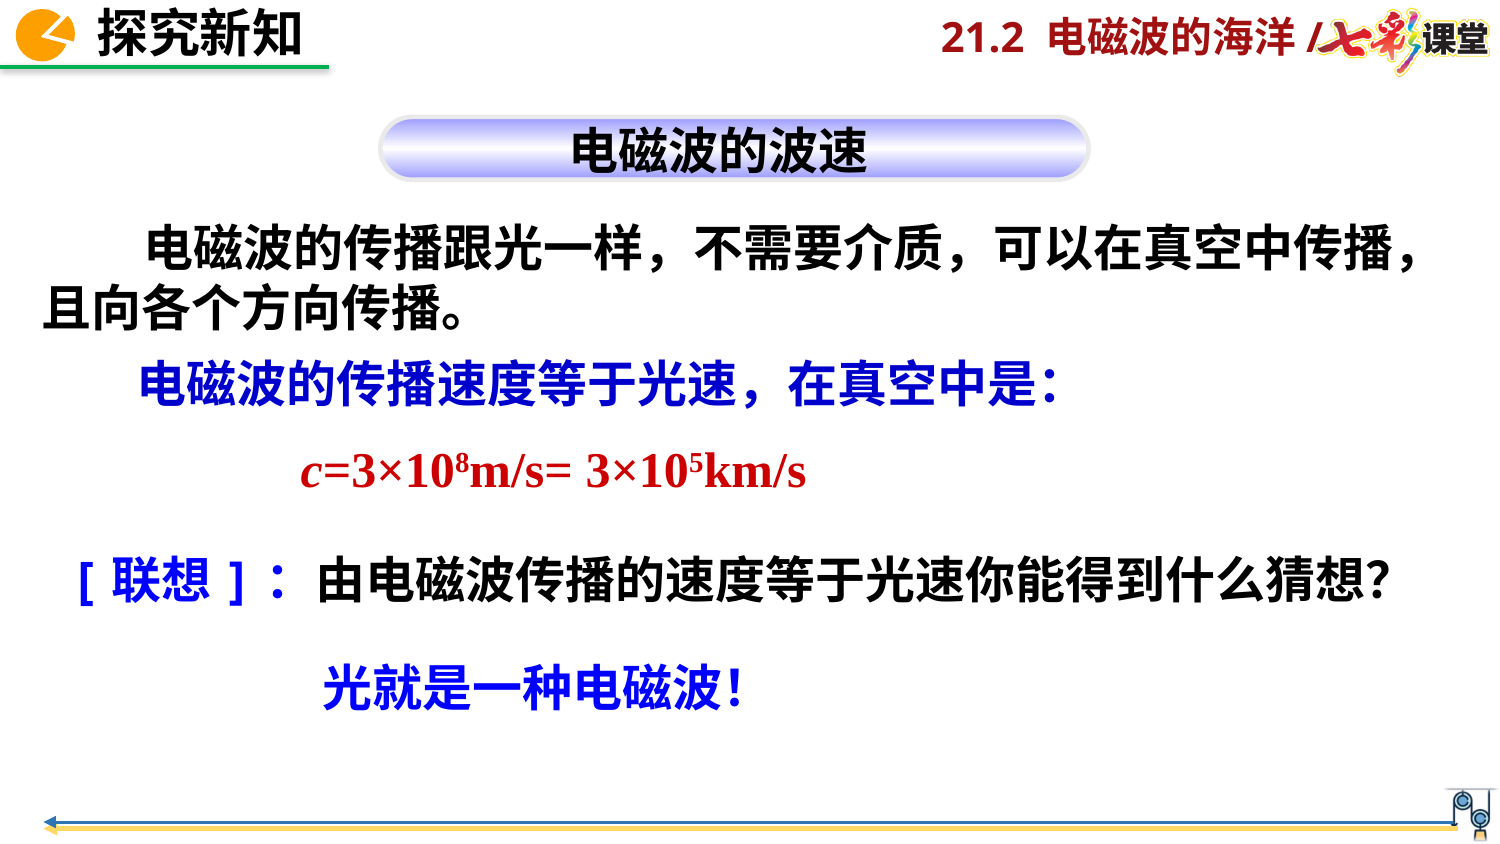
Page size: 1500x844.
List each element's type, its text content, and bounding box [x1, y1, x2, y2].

text_box 电磁波的传播跟光一样，不需要介质，可以在真空中传播，且向各个方向传播。 [26, 208, 1446, 344]
text_box [联想]：由电磁波传播的速度等于光速你能得到什么猜想？ [54, 522, 1418, 616]
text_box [380, 112, 1089, 189]
text_box 电磁波的传播速度等于光速，在真空中是： [122, 345, 1150, 421]
picture [1313, 7, 1492, 77]
text_box c=3×108m/s= 3×105km/s [285, 430, 916, 506]
text_box 光就是一种电磁波！ [307, 631, 999, 724]
picture [1449, 793, 1493, 836]
